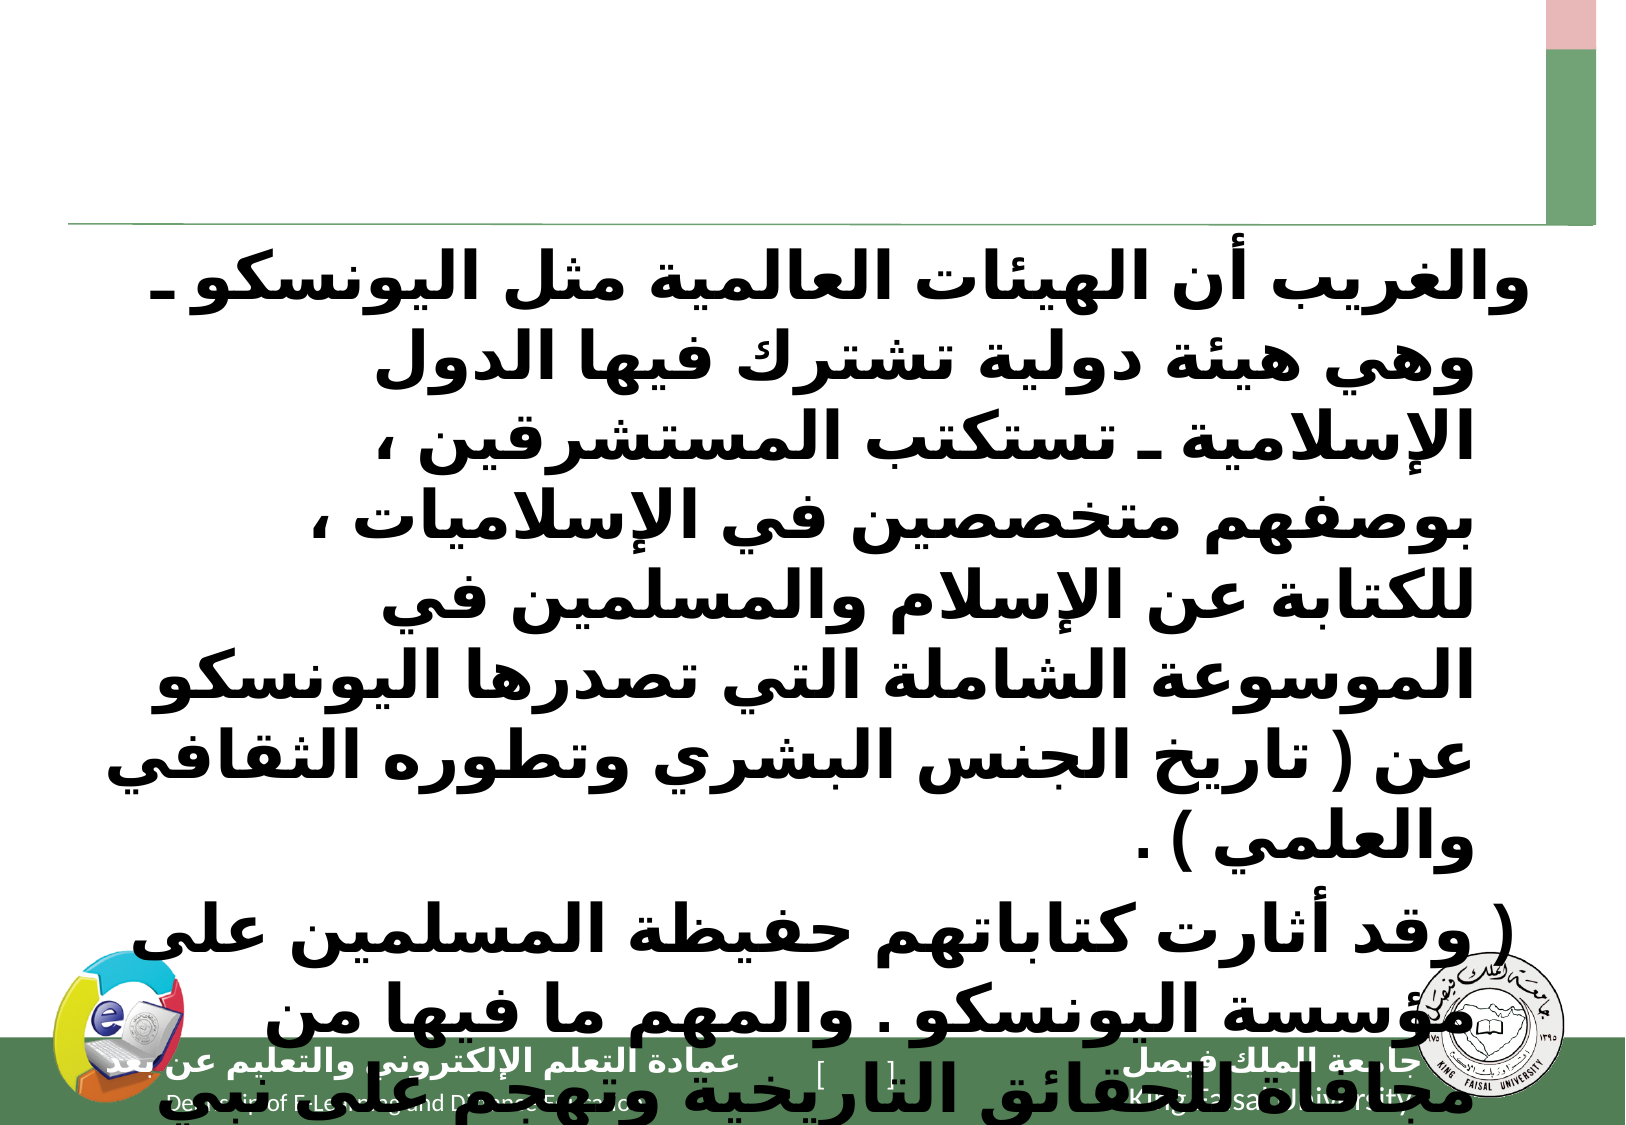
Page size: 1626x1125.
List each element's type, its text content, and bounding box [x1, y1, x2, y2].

picture [1412, 949, 1567, 1100]
picture [120, 1063, 129, 1068]
list والغريب أن الهيئات العالمية مثل اليونسكو ـ وهي هيئة دولية تشترك فيها الدول الإسلامية ـ تستكتب المستشرقين ، بوصفهم متخصصين في الإسلاميات ، للكتابة عن الإسلام والمسلمين في الموسوعة الشاملة التي تصدرها اليونسكو عن ( تاريخ الجنس البشري وتطوره الثقافي والعلمي ) . ( وقد أثارت كتاباتهم حفيظة المسلمين على مؤسسة اليونسكو . والمهم ما فيها من مجافاة للحقائق التاريخية وتهجم على نبي الإسلام ، وكتب الكثيرون احتجاجات على هذه الإساءات التي ليست إلاّ وحياً لتقاليد موروثة، وامتداداً للروح الصليبي، وهو عمل كان ينبغي أن تتنزه عنه هذه المؤسسة الكبيرة. [87, 224, 1551, 1063]
picture [138, 1063, 147, 1068]
picture [50, 949, 188, 1104]
picture [170, 1097, 178, 1104]
